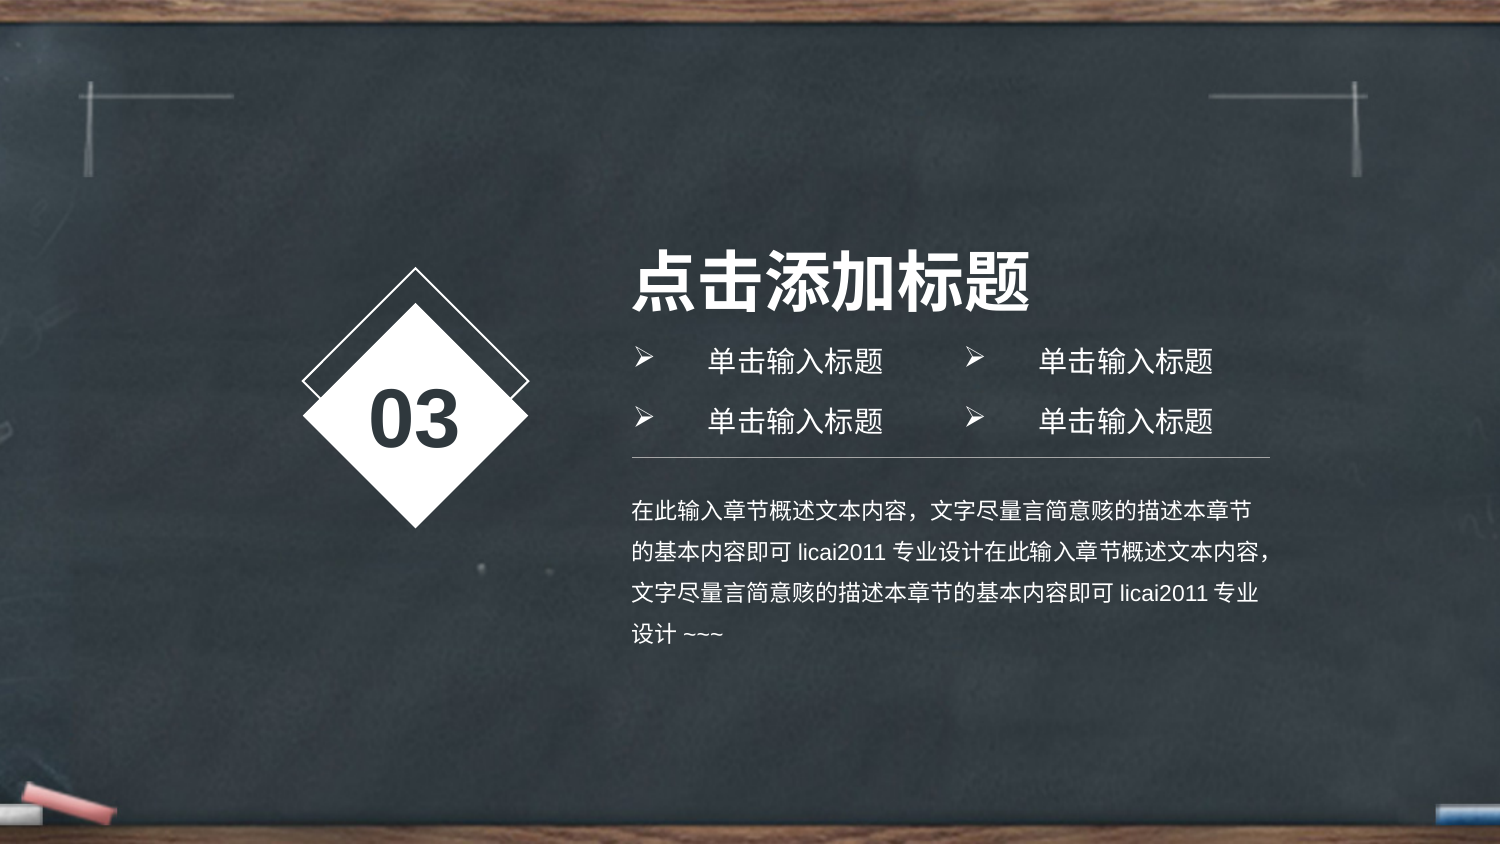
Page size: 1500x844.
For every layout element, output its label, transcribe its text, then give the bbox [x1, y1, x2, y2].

text_box [301, 266, 530, 398]
text_box [477, 362, 530, 469]
text_box [357, 472, 474, 530]
text_box 单击输入标题 [617, 395, 899, 446]
picture [0, 0, 1500, 844]
text_box [301, 363, 353, 468]
text_box 03 [353, 356, 477, 472]
text_box [360, 301, 471, 356]
text_box 单击输入标题 [948, 335, 1230, 386]
text_box 单击输入标题 [617, 335, 899, 386]
text_box 在此输入章节概述文本内容，文字尽量言简意赅的描述本章节的基本内容即可licai2011专业设计在此输入章节概述文本内容，文字尽量言简意赅的描述本章节的基本内容即可licai2011专业设计~~~ [616, 474, 1282, 655]
text_box 点击添加标题 [615, 232, 1047, 328]
text_box 单击输入标题 [948, 395, 1230, 446]
